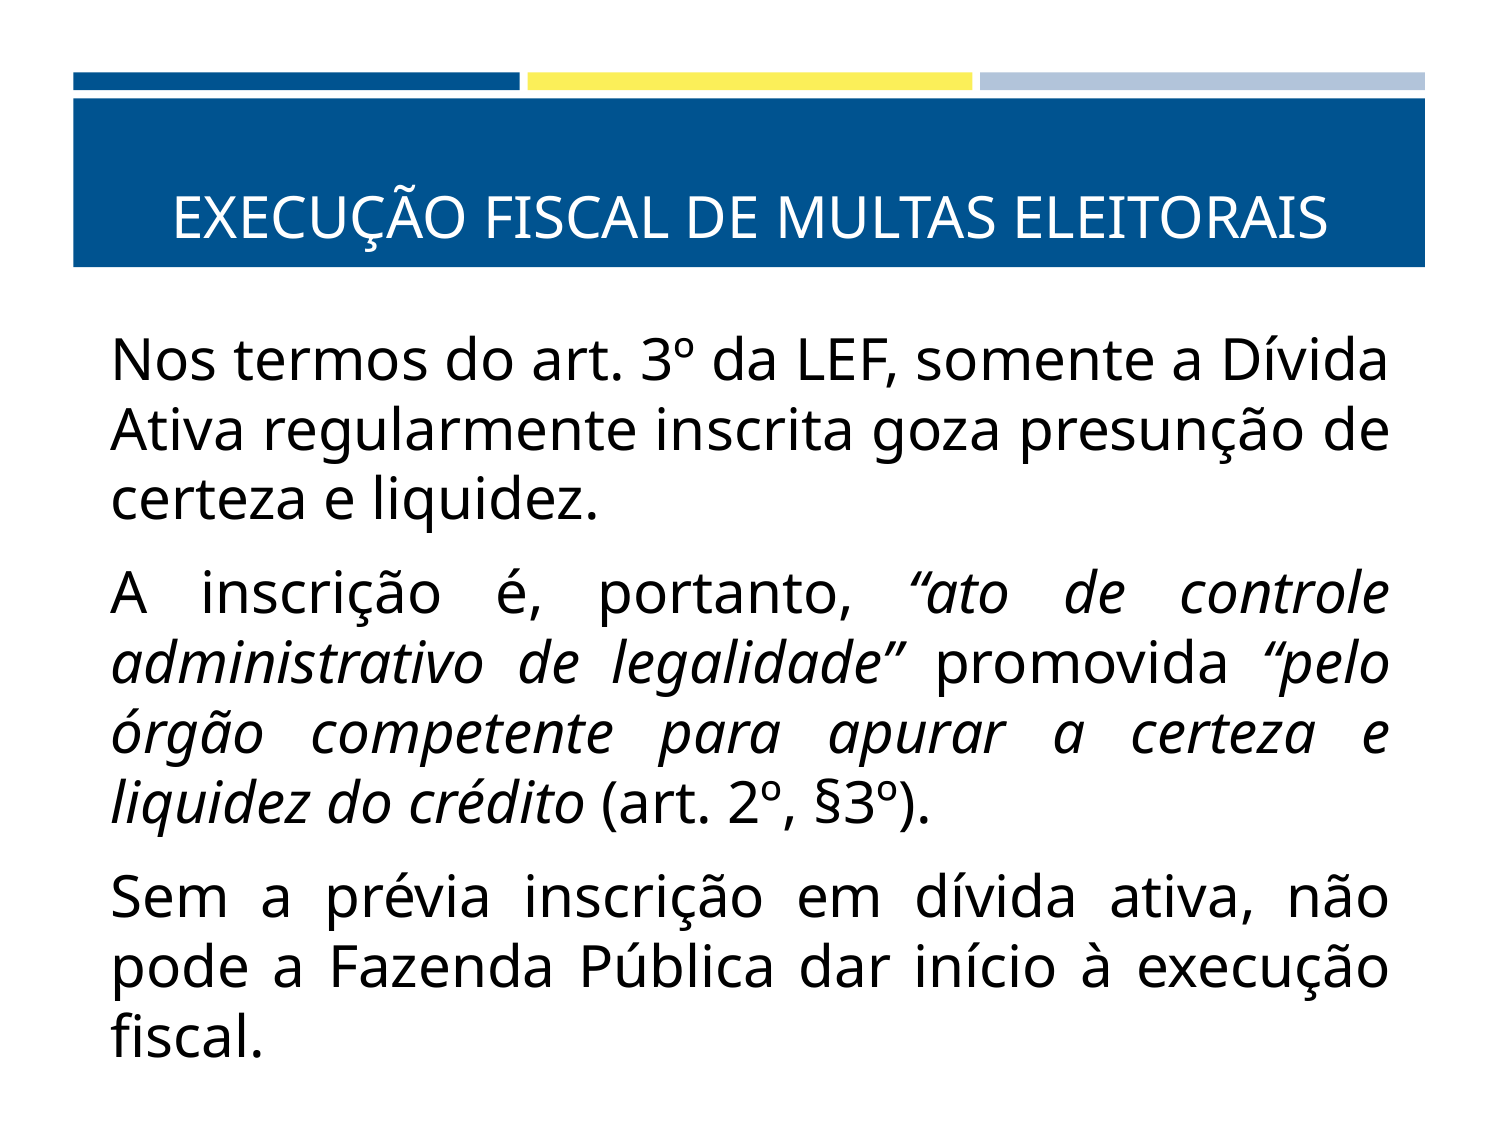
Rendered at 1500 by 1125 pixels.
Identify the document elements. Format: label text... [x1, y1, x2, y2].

title EXECUÇÃO FISCAL DE MULTAS ELEITORAIS [95, 112, 1406, 259]
list Nos termos do art. 3º da LEF, somente a Dívida Ativa regularmente inscrita goza presunção de certeza e liquidez. A inscrição é, portanto, “ato de controle administrativo de legalidade” promovida “pelo órgão competente para apurar a certeza e liquidez do crédito (art. 2º, §3º). Sem a prévia inscrição em dívida ativa, não pode a Fazenda Pública dar início à execução fiscal. [95, 314, 1406, 1094]
